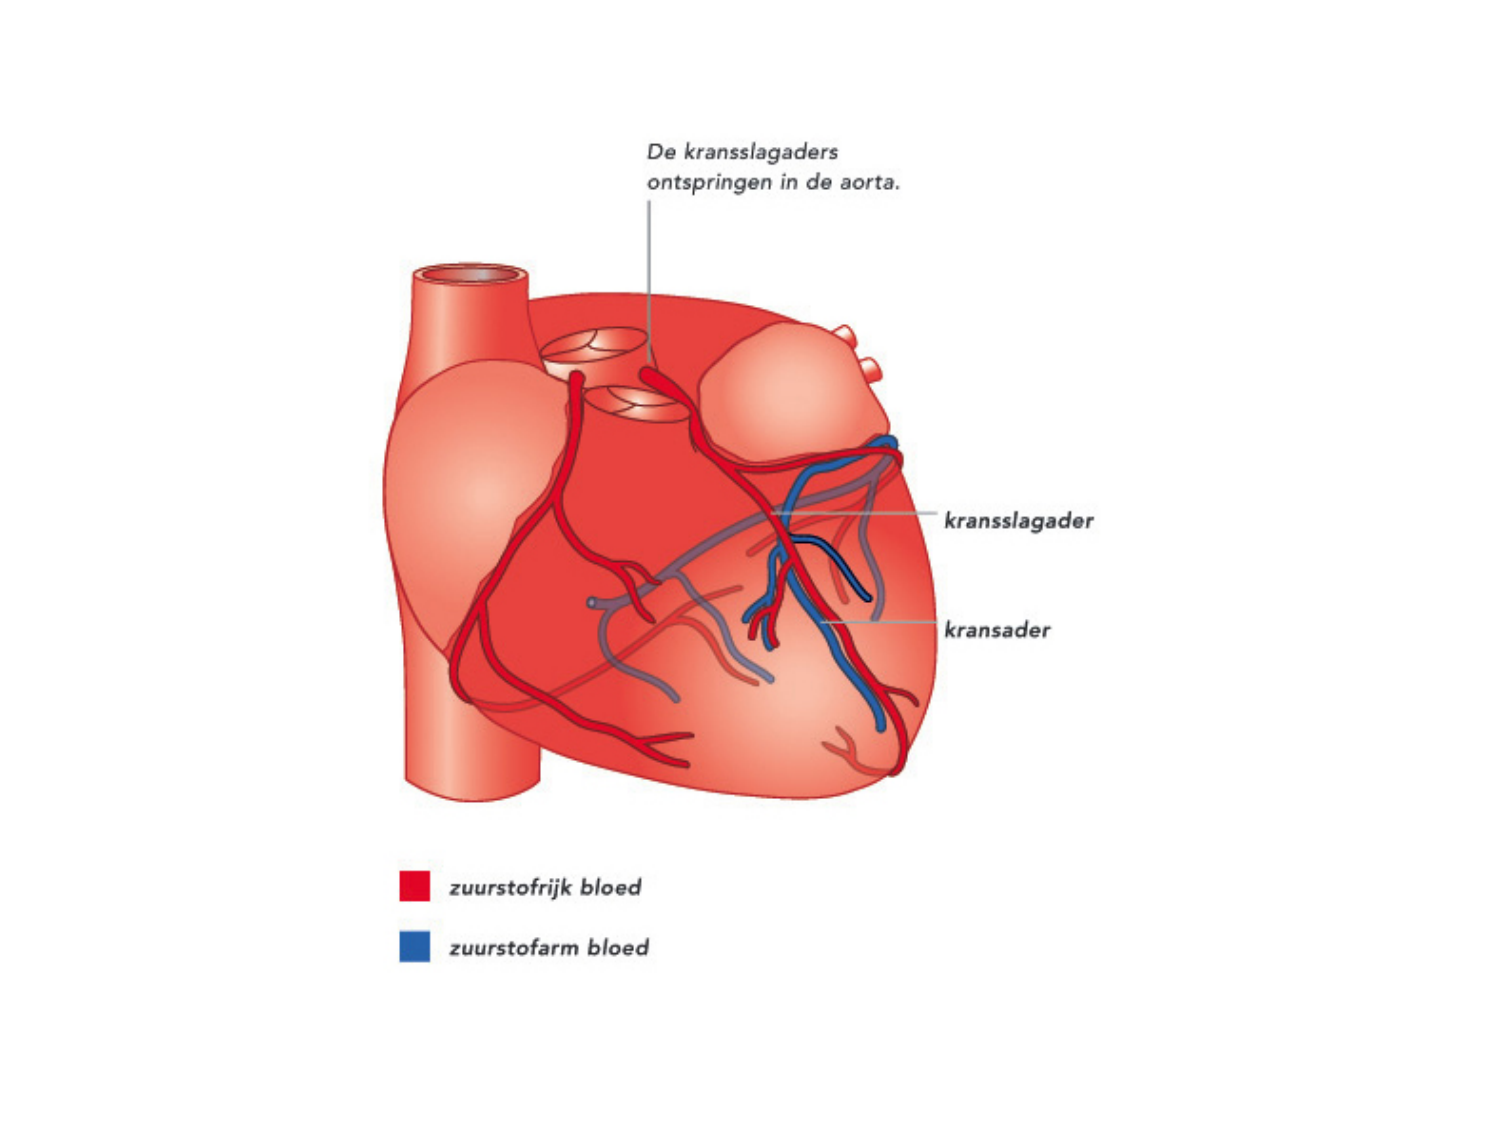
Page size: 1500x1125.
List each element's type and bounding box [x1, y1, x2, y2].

picture [324, 89, 1180, 1036]
